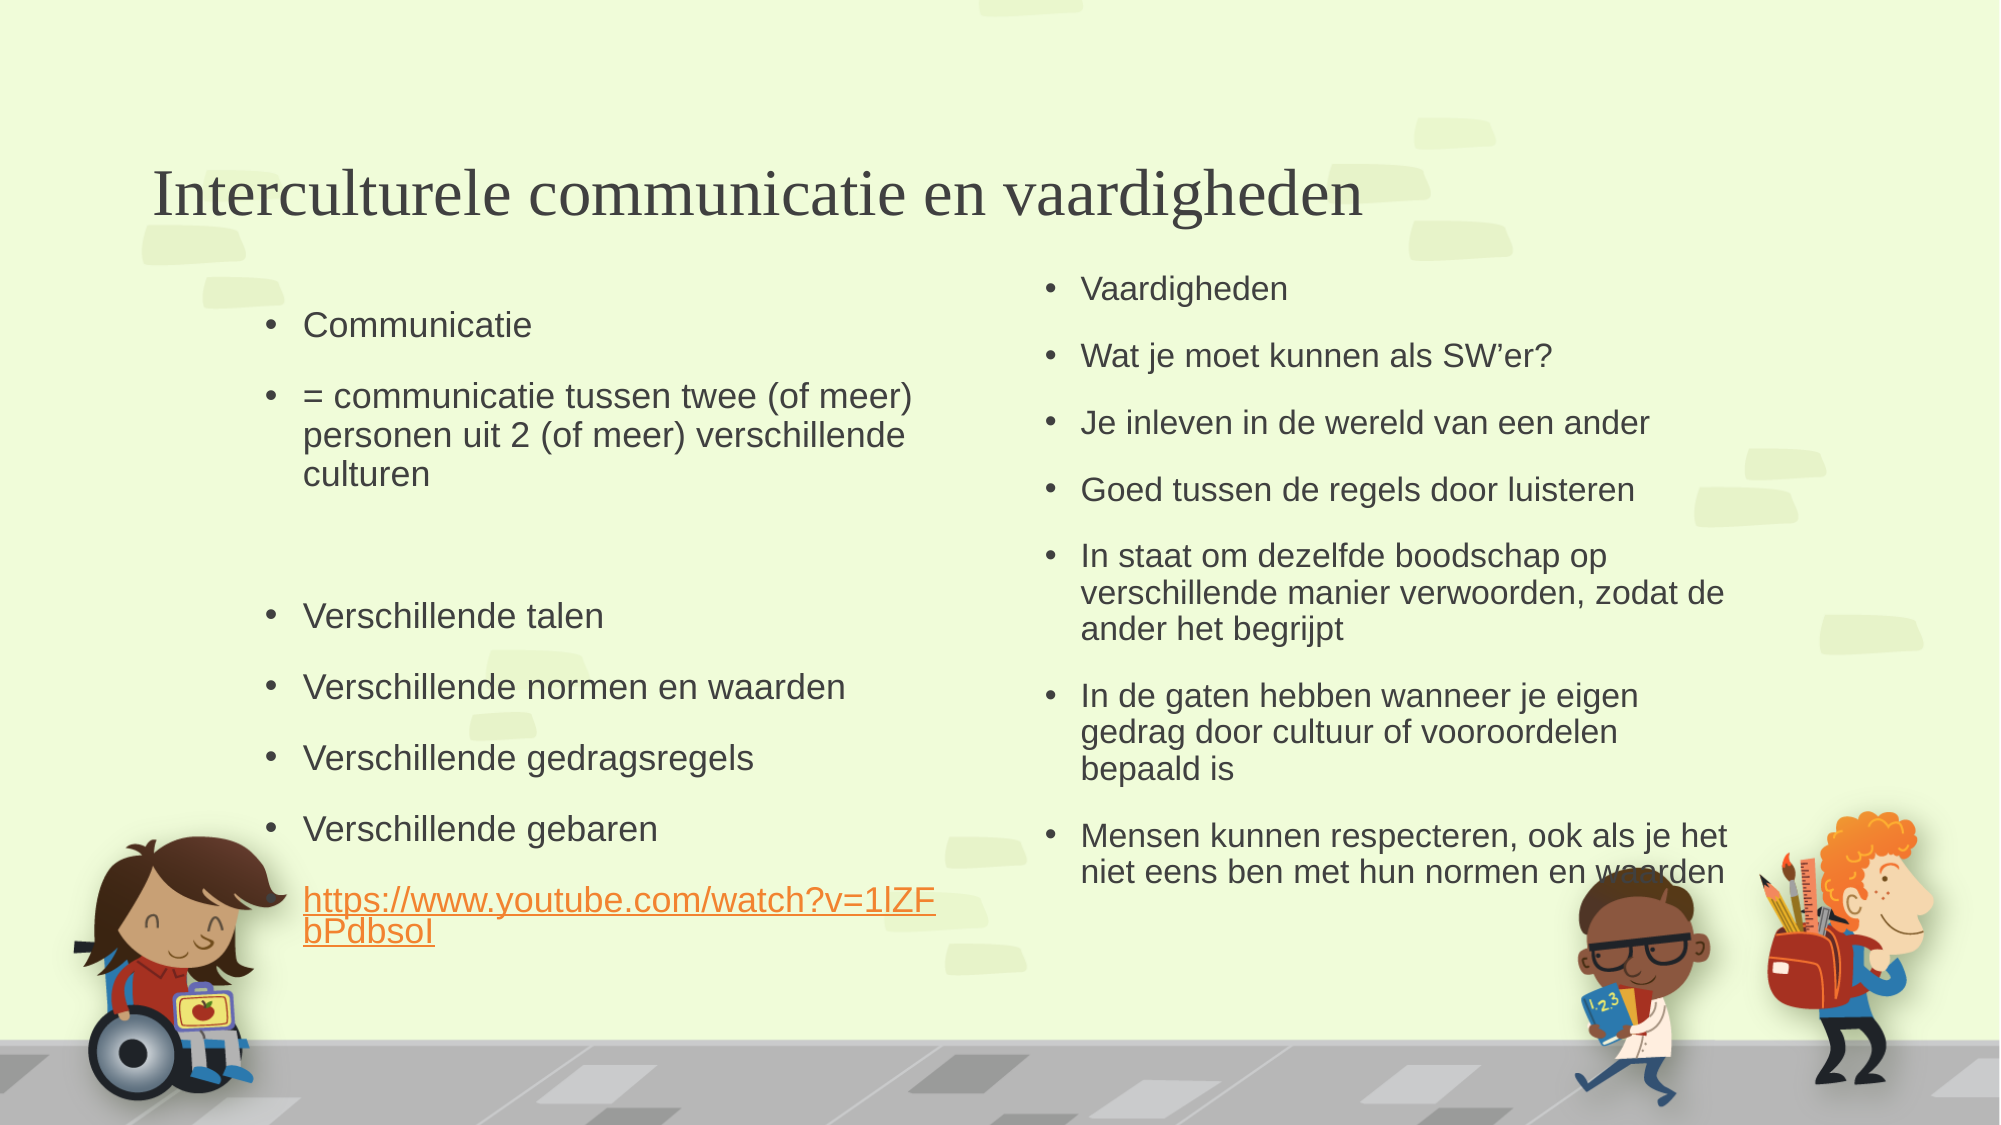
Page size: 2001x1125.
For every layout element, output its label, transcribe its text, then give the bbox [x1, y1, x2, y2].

picture [0, 0, 2000, 1125]
list Communicatie = communicatie tussen twee (of meer) personen uit 2 (of meer) verschillende culturen Verschillende talen Verschillende normen en waarden Verschillende gedragsregels Verschillende gebaren https://www.youtube.com/watch?v=1lZFbPdbsoI [249, 299, 970, 929]
list Vaardigheden Wat je moet kunnen als SW’er? Je inleven in de wereld van een ander Goed tussen de regels door luisteren In staat om dezelfde boodschap op verschillende manier verwoorden, zodat de ander het begrijpt In de gaten hebben wanneer je eigen gedrag door cultuur of vooroordelen bepaald is Mensen kunnen respecteren, ook als je het niet eens ben met hun normen en waarden [1029, 264, 1750, 929]
title Interculturele communicatie en vaardigheden [137, 59, 1750, 238]
